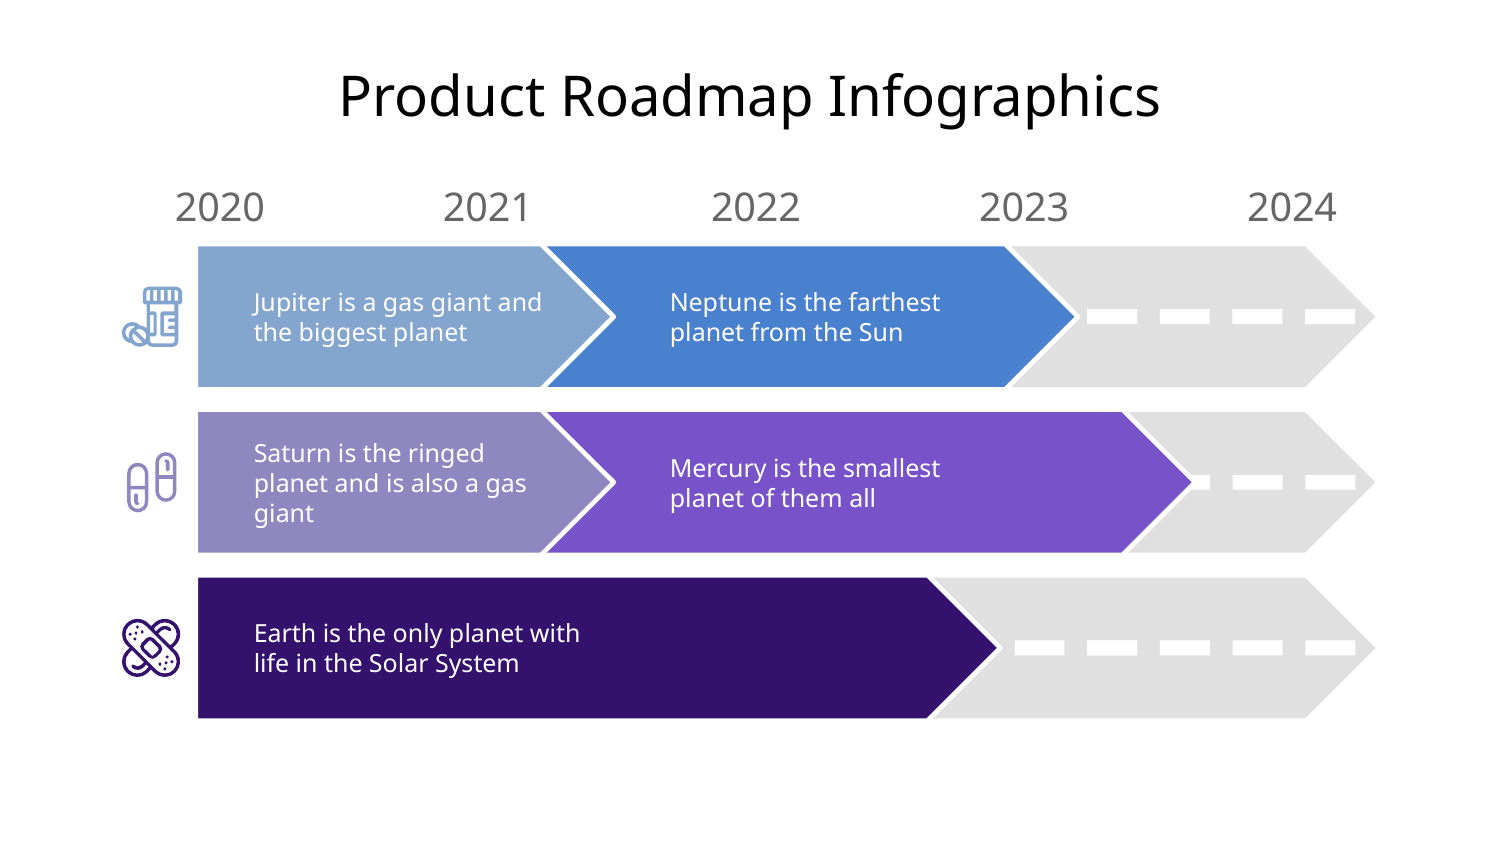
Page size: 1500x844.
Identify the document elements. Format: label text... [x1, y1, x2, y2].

text_box [1087, 309, 1138, 325]
text_box [929, 575, 1379, 721]
text_box [1188, 474, 1210, 490]
title Product Roadmap Infographics [75, 67, 1425, 120]
text_box 2020 [154, 187, 286, 224]
text_box [1305, 474, 1356, 490]
text_box [1087, 640, 1138, 656]
text_box [195, 575, 1001, 721]
text_box [1159, 309, 1210, 325]
text_box [1305, 309, 1356, 325]
text_box [1232, 474, 1283, 490]
text_box [1014, 640, 1065, 656]
text_box [1123, 409, 1379, 556]
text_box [126, 451, 177, 513]
text_box [195, 244, 614, 390]
text_box 2023 [958, 187, 1090, 224]
text_box [542, 409, 1196, 556]
text_box [542, 244, 1078, 390]
text_box Saturn is the ringed planet and is also a gas giant [248, 439, 562, 526]
text_box [195, 409, 614, 556]
text_box [1232, 309, 1283, 325]
text_box [1006, 244, 1379, 390]
text_box 2021 [422, 187, 554, 224]
text_box Jupiter is a gas giant and the biggest planet [248, 273, 562, 360]
text_box [1305, 640, 1356, 656]
text_box [1159, 640, 1210, 656]
text_box 2024 [1226, 187, 1358, 224]
text_box Mercury is the smallest planet of them all [664, 439, 978, 526]
text_box Neptune is the farthest planet from the Sun [664, 273, 978, 360]
text_box 2022 [690, 187, 822, 224]
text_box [121, 618, 182, 678]
text_box Earth is the only planet with life in the Solar System [248, 605, 614, 691]
text_box [1232, 640, 1283, 656]
text_box [121, 286, 183, 347]
